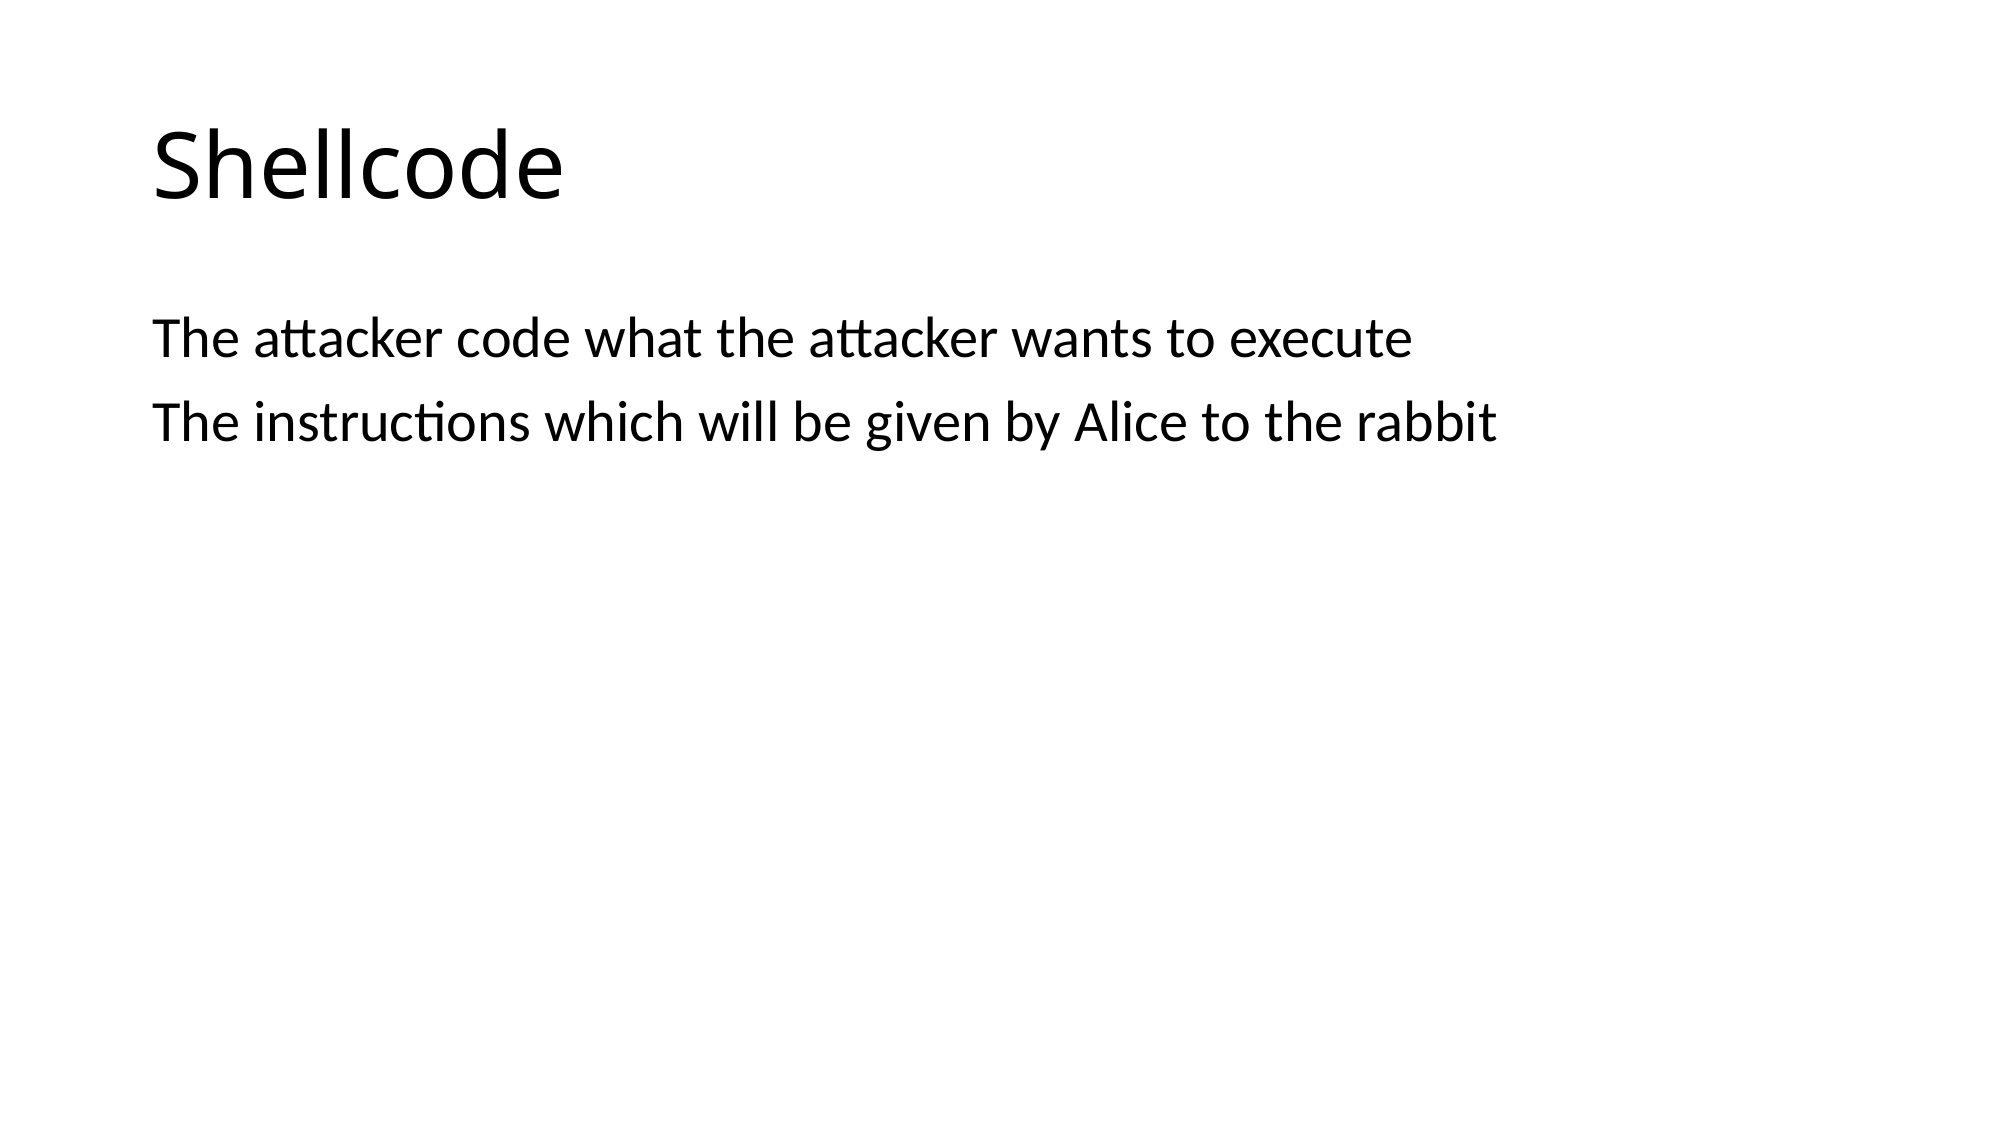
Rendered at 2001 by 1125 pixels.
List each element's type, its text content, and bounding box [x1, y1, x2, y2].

list The attacker code what the attacker wants to execute The instructions which will be given by Alice to the rabbit [137, 299, 1863, 1014]
title Shellcode [137, 59, 1863, 278]
